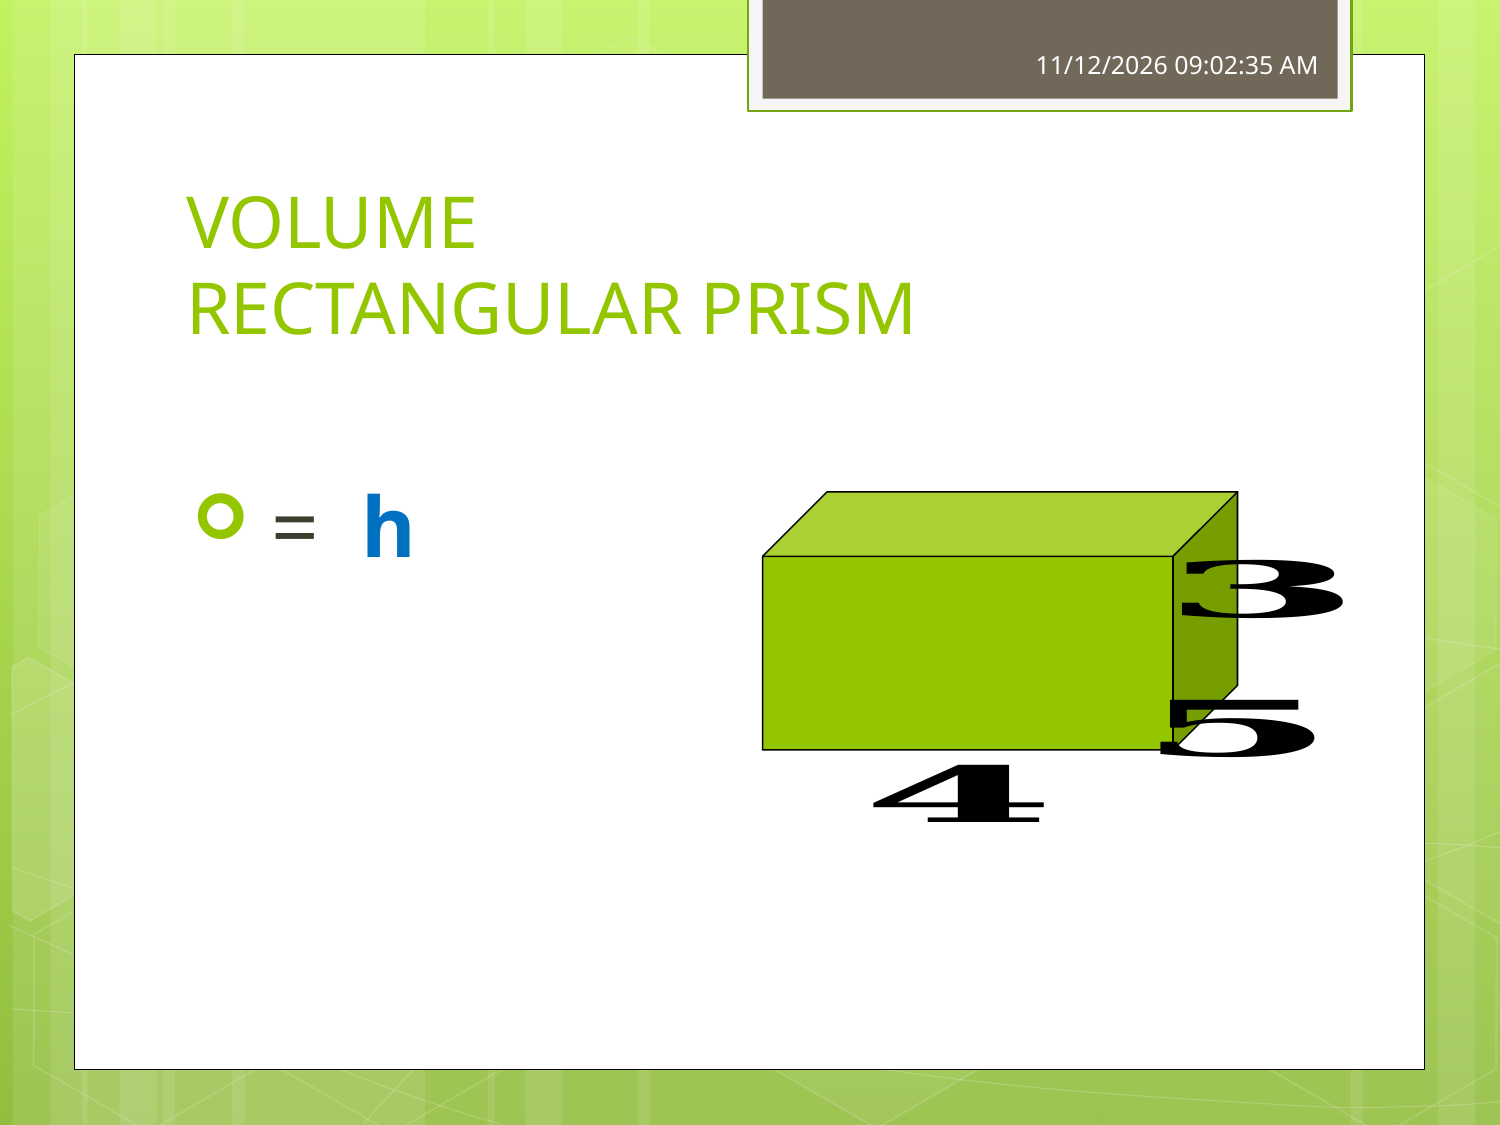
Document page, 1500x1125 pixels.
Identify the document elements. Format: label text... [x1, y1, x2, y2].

title VOLUME RECTANGULAR PRISM [171, 168, 1324, 357]
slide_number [983, 36, 1334, 97]
text_box [762, 491, 1238, 750]
